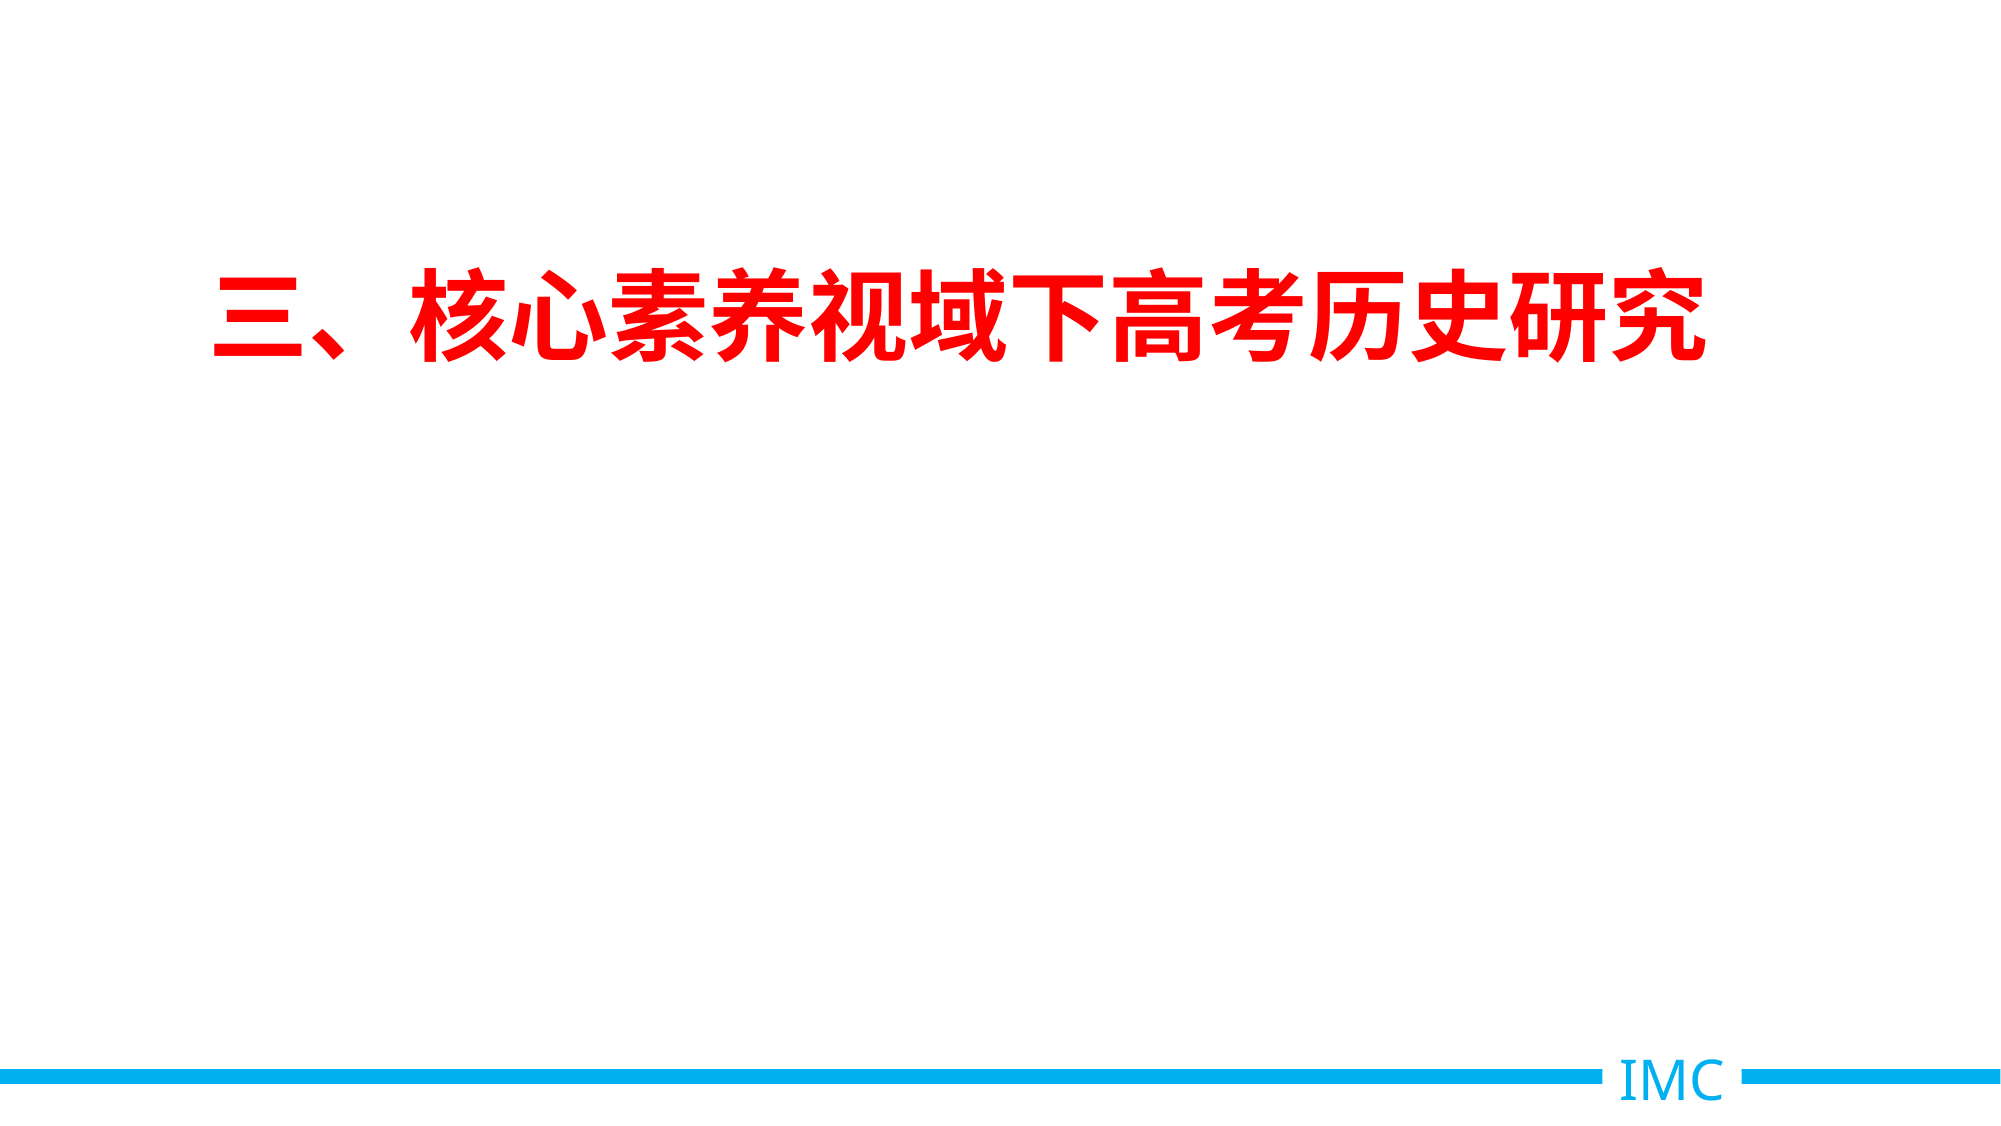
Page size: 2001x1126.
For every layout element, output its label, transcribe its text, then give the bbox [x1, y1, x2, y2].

list 三、核心素养视域下高考历史研究 [88, 245, 1967, 473]
